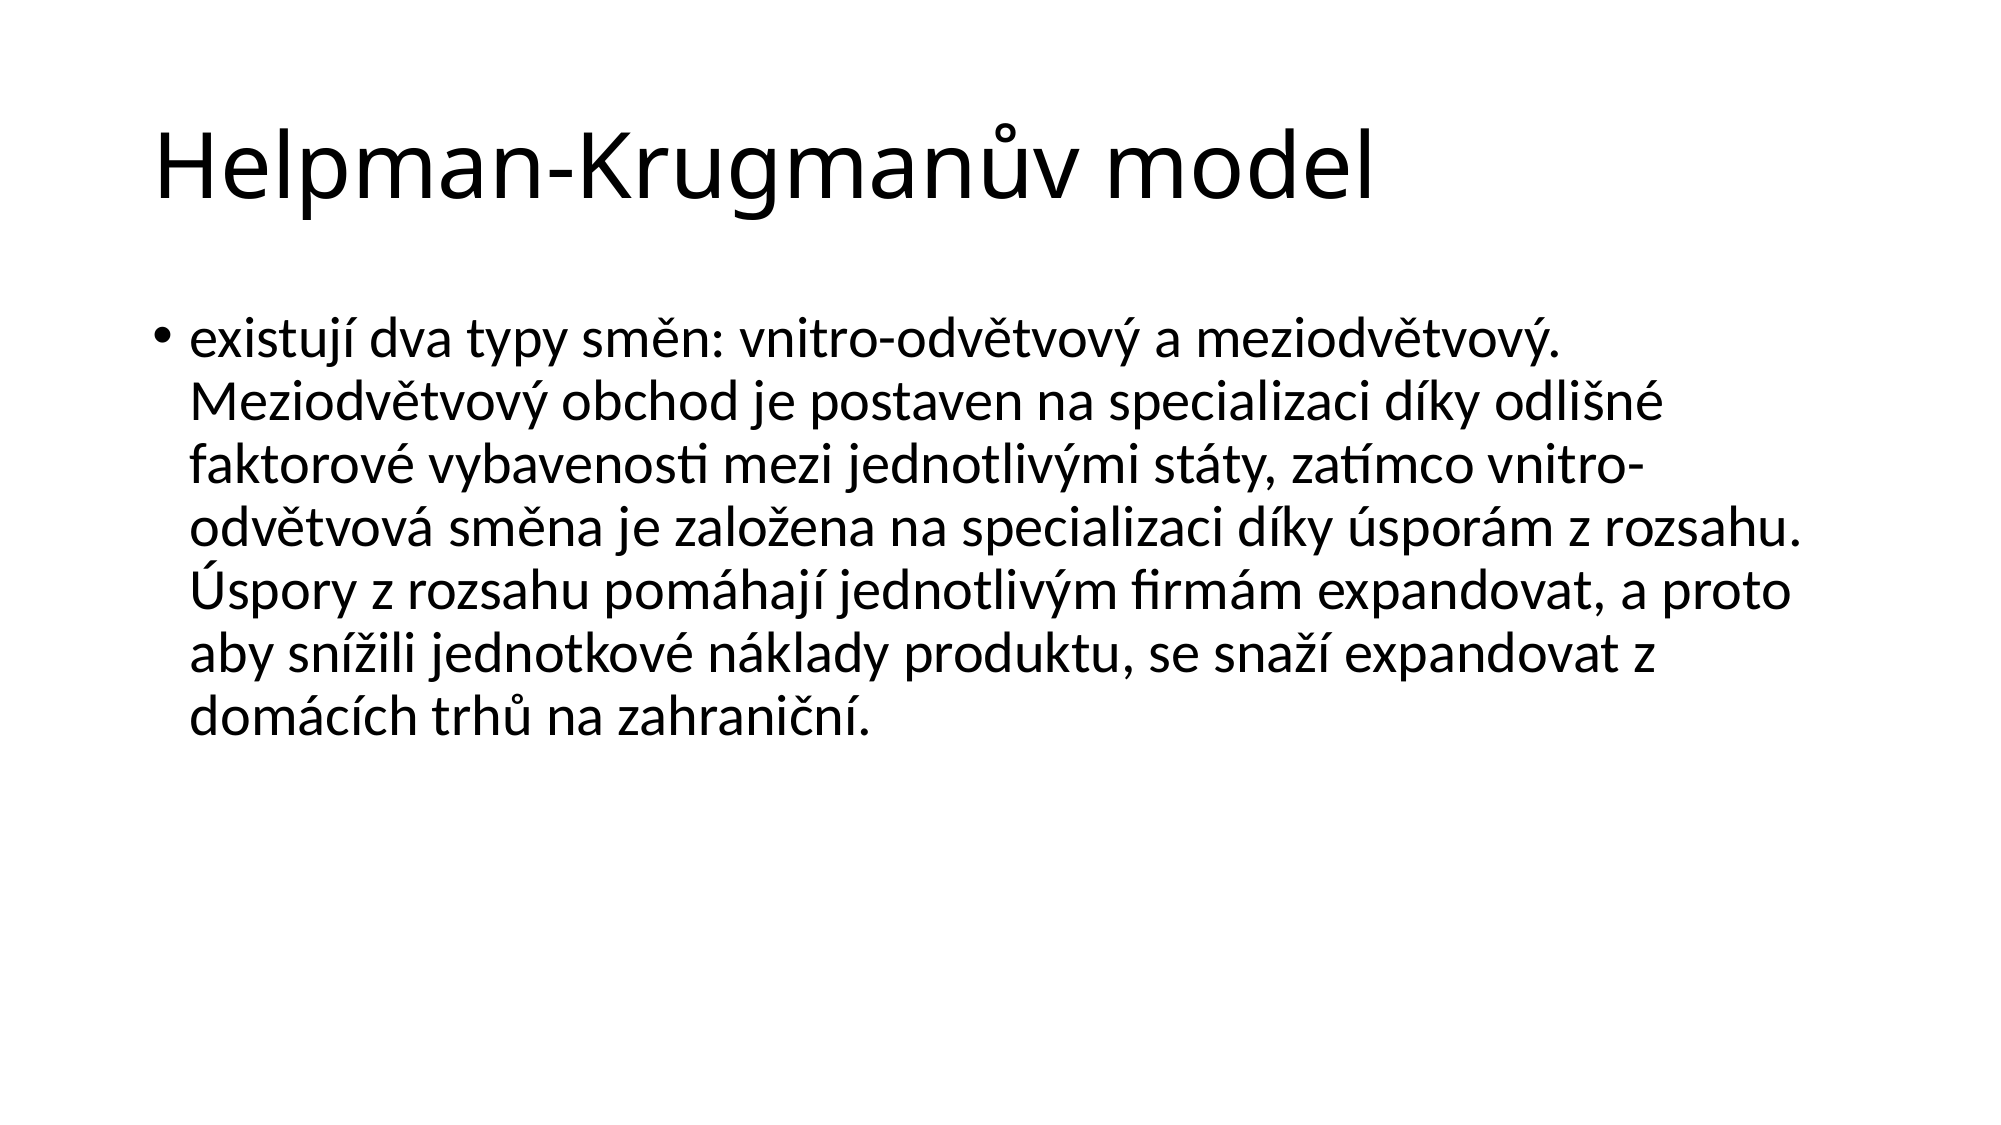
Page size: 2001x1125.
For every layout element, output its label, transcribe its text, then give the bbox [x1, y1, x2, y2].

title Helpman-Krugmanův model [137, 59, 1863, 278]
list existují dva typy směn: vnitro-odvětvový a meziodvětvový. Meziodvětvový obchod je postaven na specializaci díky odlišné faktorové vybavenosti mezi jednotlivými státy, zatímco vnitro-odvětvová směna je založena na specializaci díky úsporám z rozsahu. Úspory z rozsahu pomáhají jednotlivým firmám expandovat, a proto aby snížili jednotkové náklady produktu, se snaží expandovat z domácích trhů na zahraniční. [137, 299, 1863, 1014]
